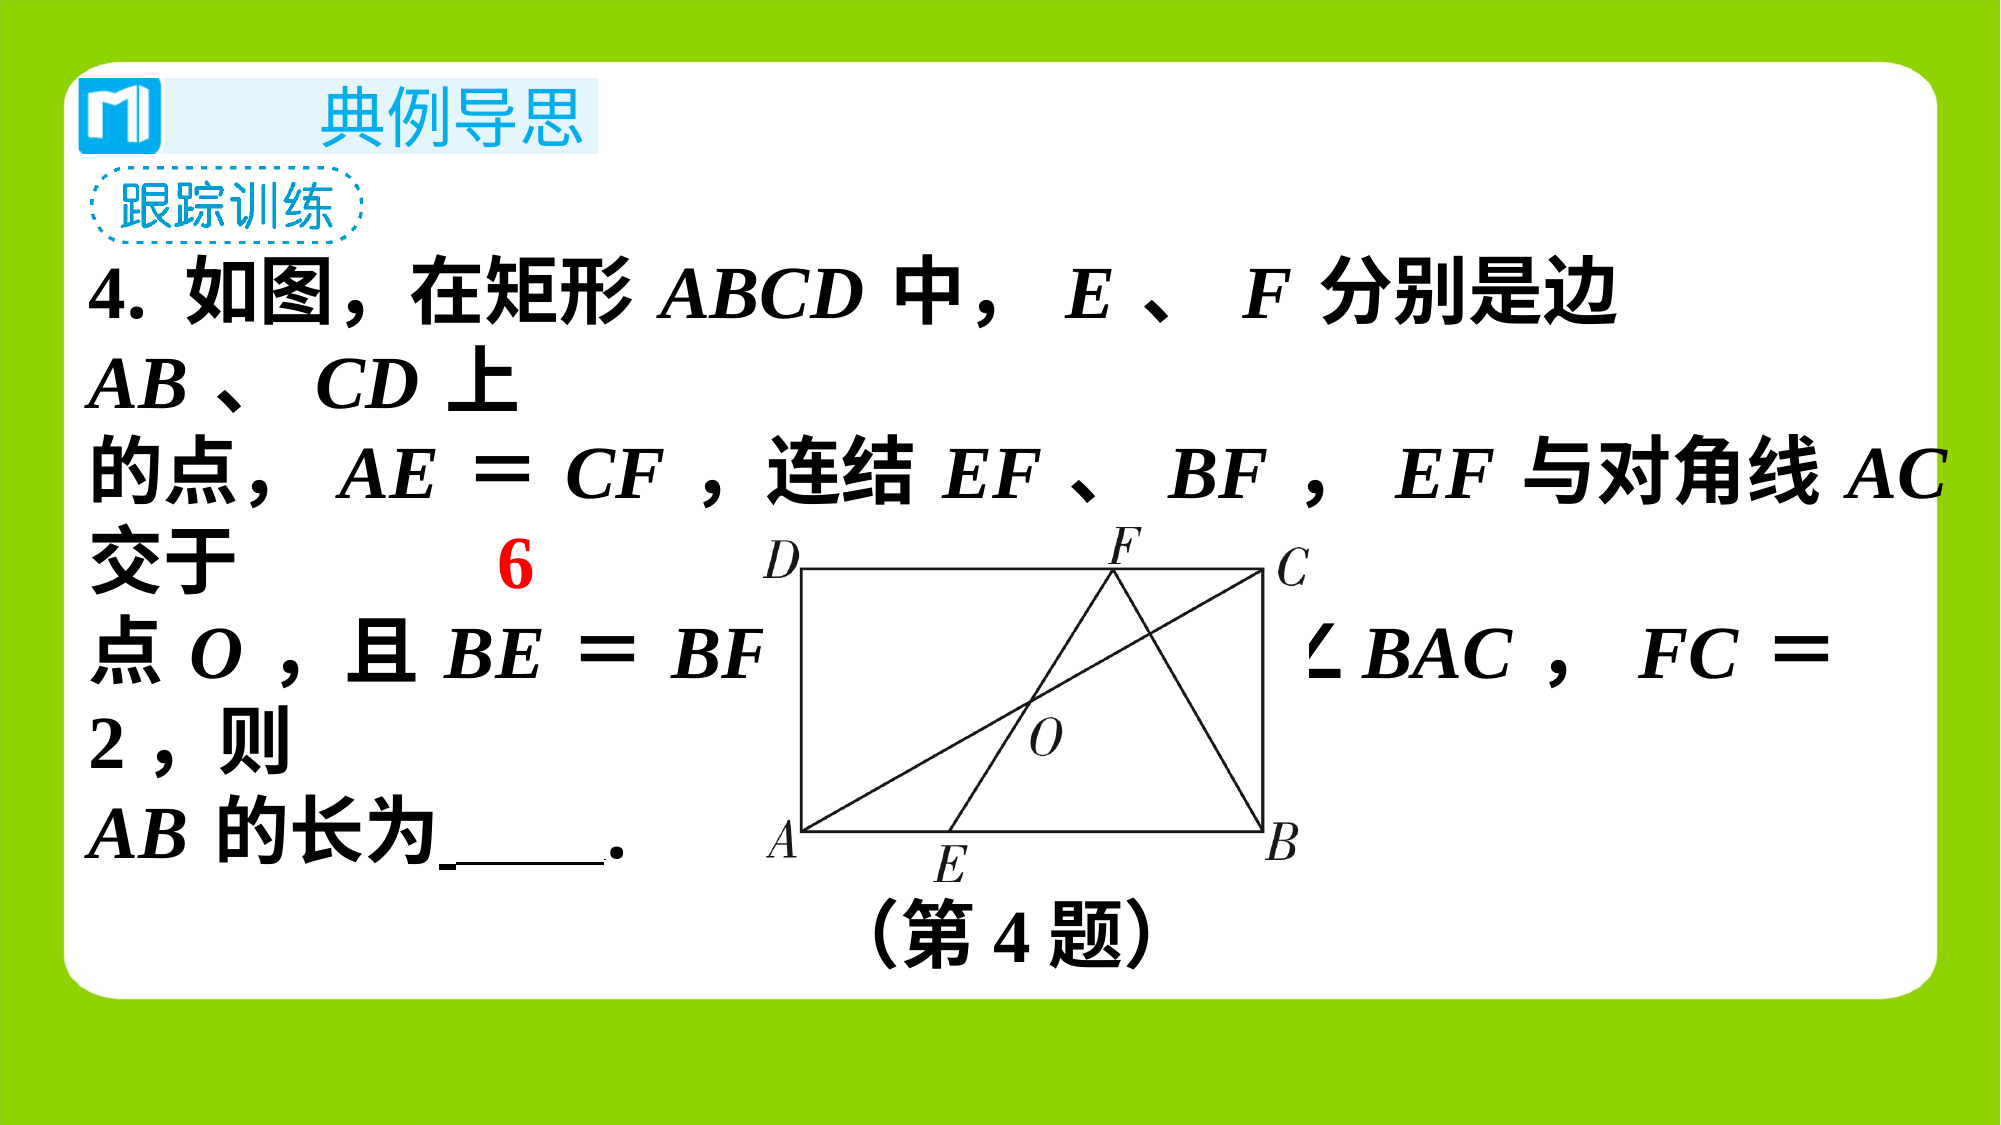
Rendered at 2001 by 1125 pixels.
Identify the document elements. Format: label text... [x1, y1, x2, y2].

picture [0, 0, 2001, 1125]
text_box 6 [482, 505, 625, 612]
text_box 4. 如图，在矩形ABCD中，E、F分别是边AB、CD上 的点，AE＝CF，连结EF、BF，EF与对角线AC交于 点O，且BE＝BF，∠BEF＝2∠BAC，FC＝2，则 AB的长为 ⁠. [88, 243, 1974, 608]
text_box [763, 527, 1319, 979]
